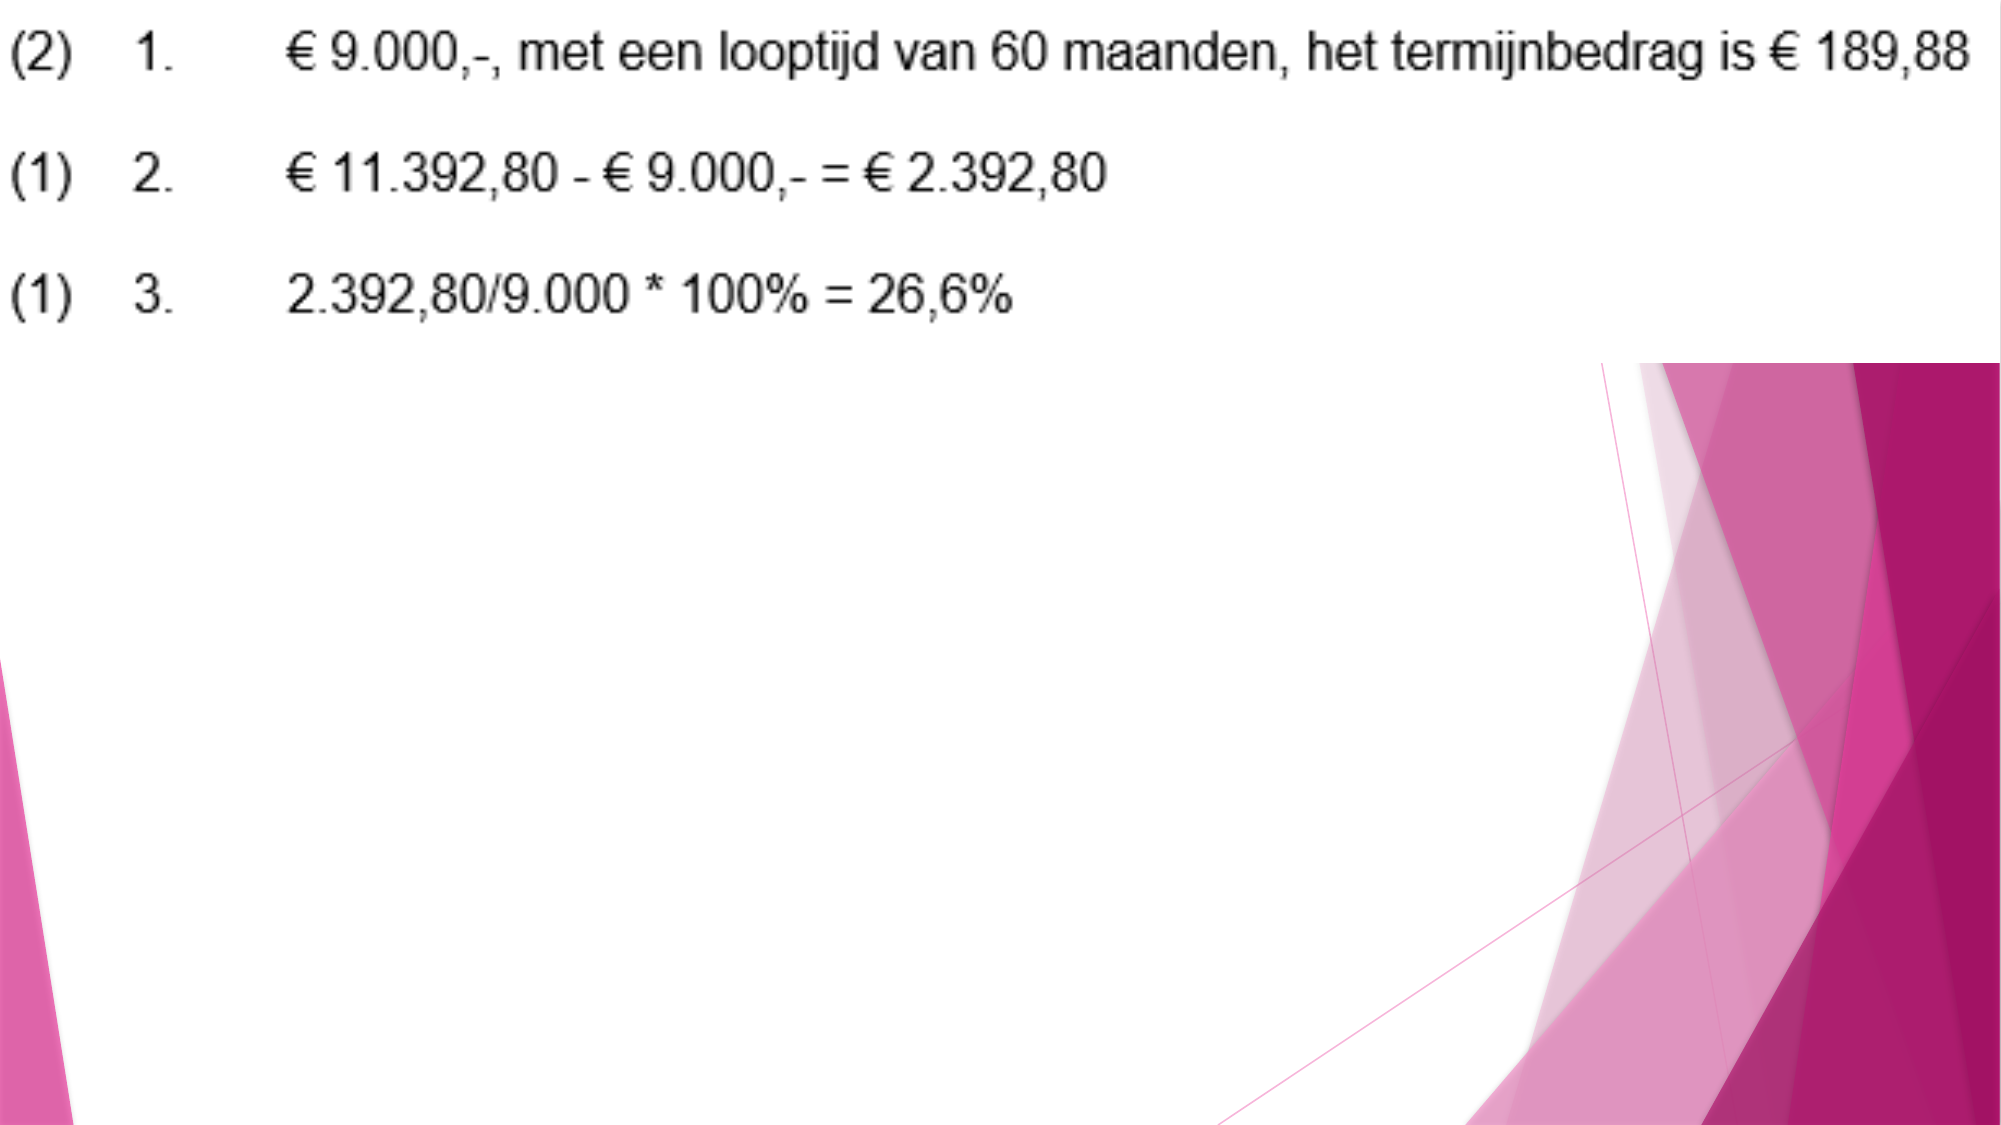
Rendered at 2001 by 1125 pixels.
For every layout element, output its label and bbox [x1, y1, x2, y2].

picture [0, 0, 2000, 363]
